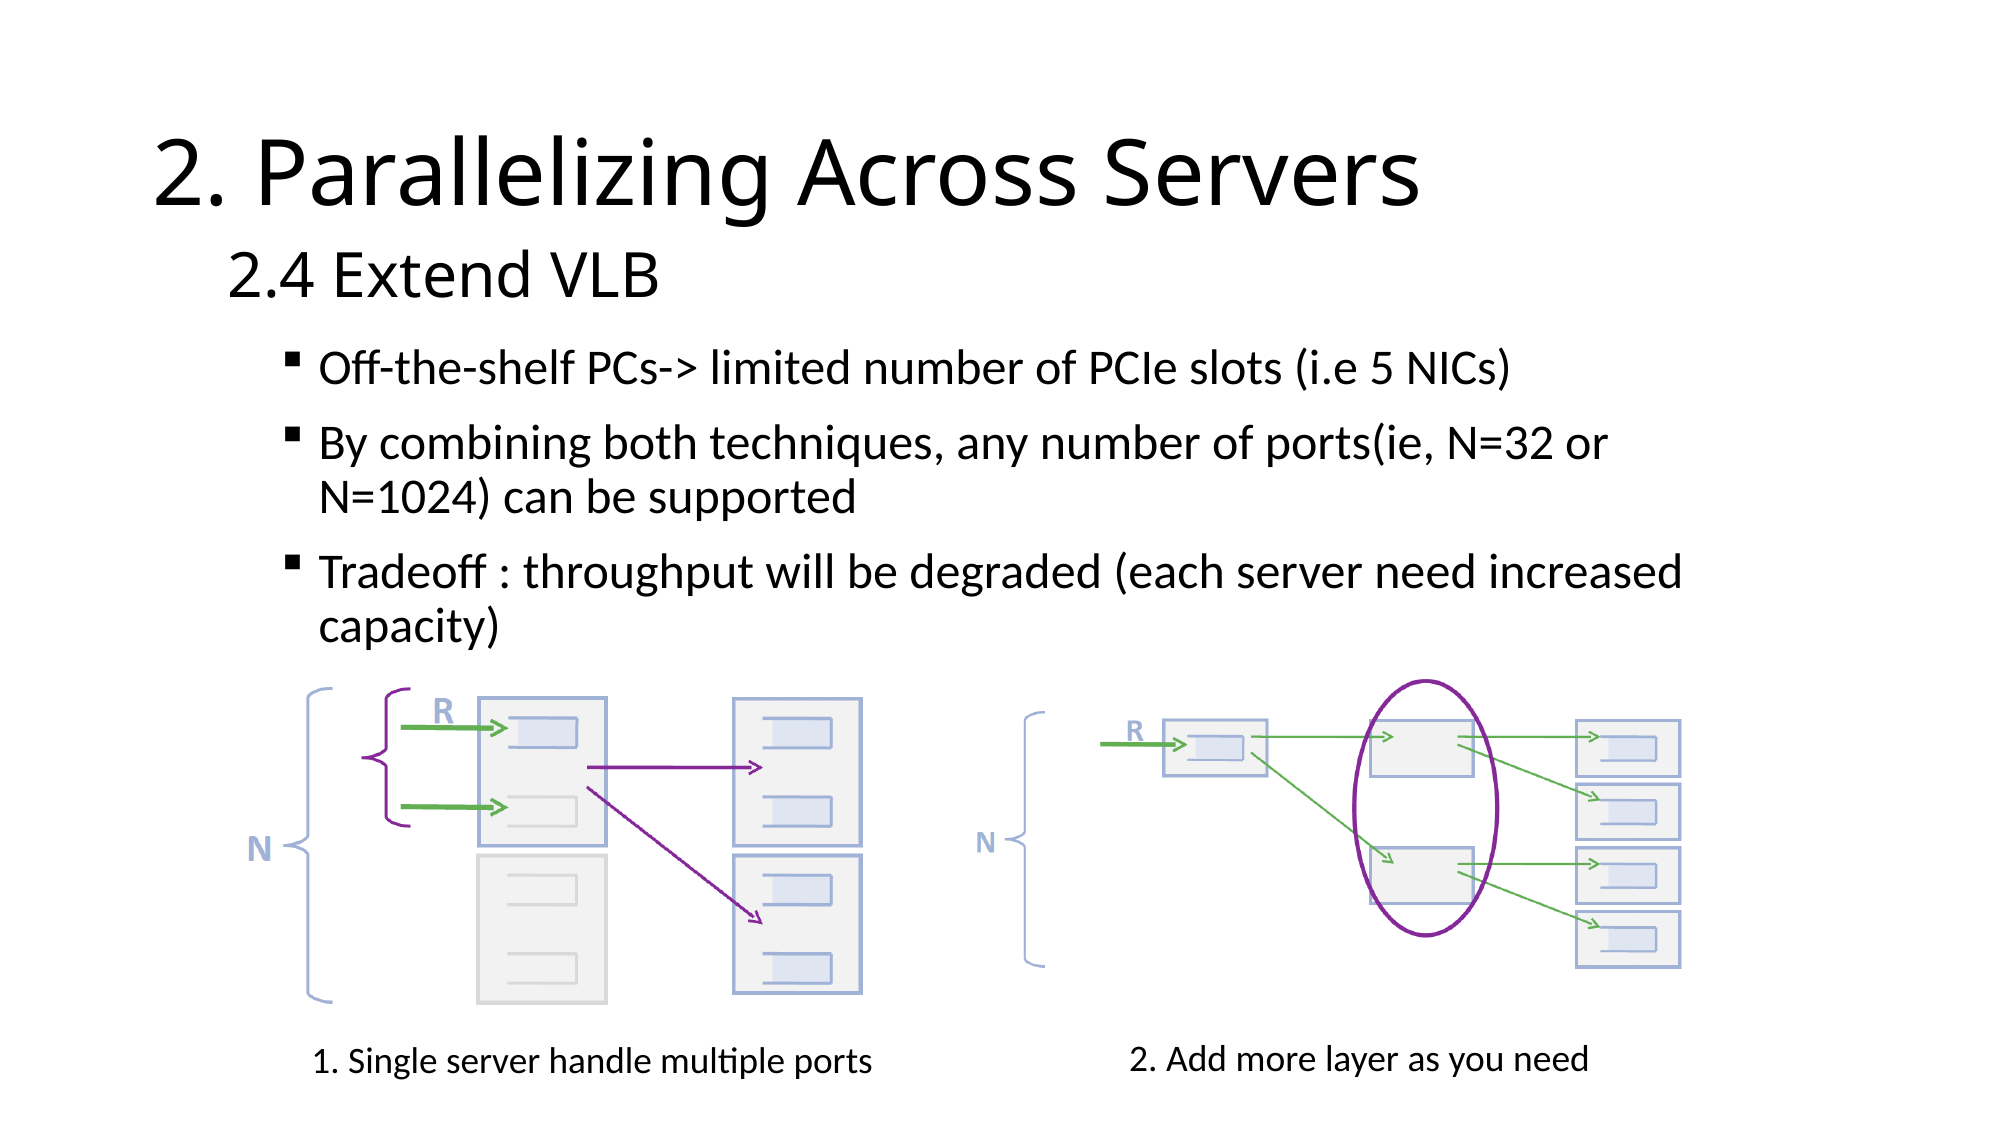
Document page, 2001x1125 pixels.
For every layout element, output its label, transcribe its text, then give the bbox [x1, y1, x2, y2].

text_box Off-the-shelf PCs-> limited number of PCIe slots (i.e 5 NICs) By combining both techniques, any number of ports(ie, N=32 or N=1024) can be supported Tradeoff : throughput will be degraded (each server need increased capacity) [266, 333, 1768, 657]
text_box 2. Add more layer as you need [1114, 1031, 1675, 1088]
picture [963, 645, 1737, 1028]
picture [241, 645, 920, 1063]
title 2. Parallelizing Across Servers [137, 59, 1863, 278]
text_box 2.4 Extend VLB [212, 225, 1496, 330]
text_box 1. Single server handle multiple ports [296, 1063, 920, 1091]
